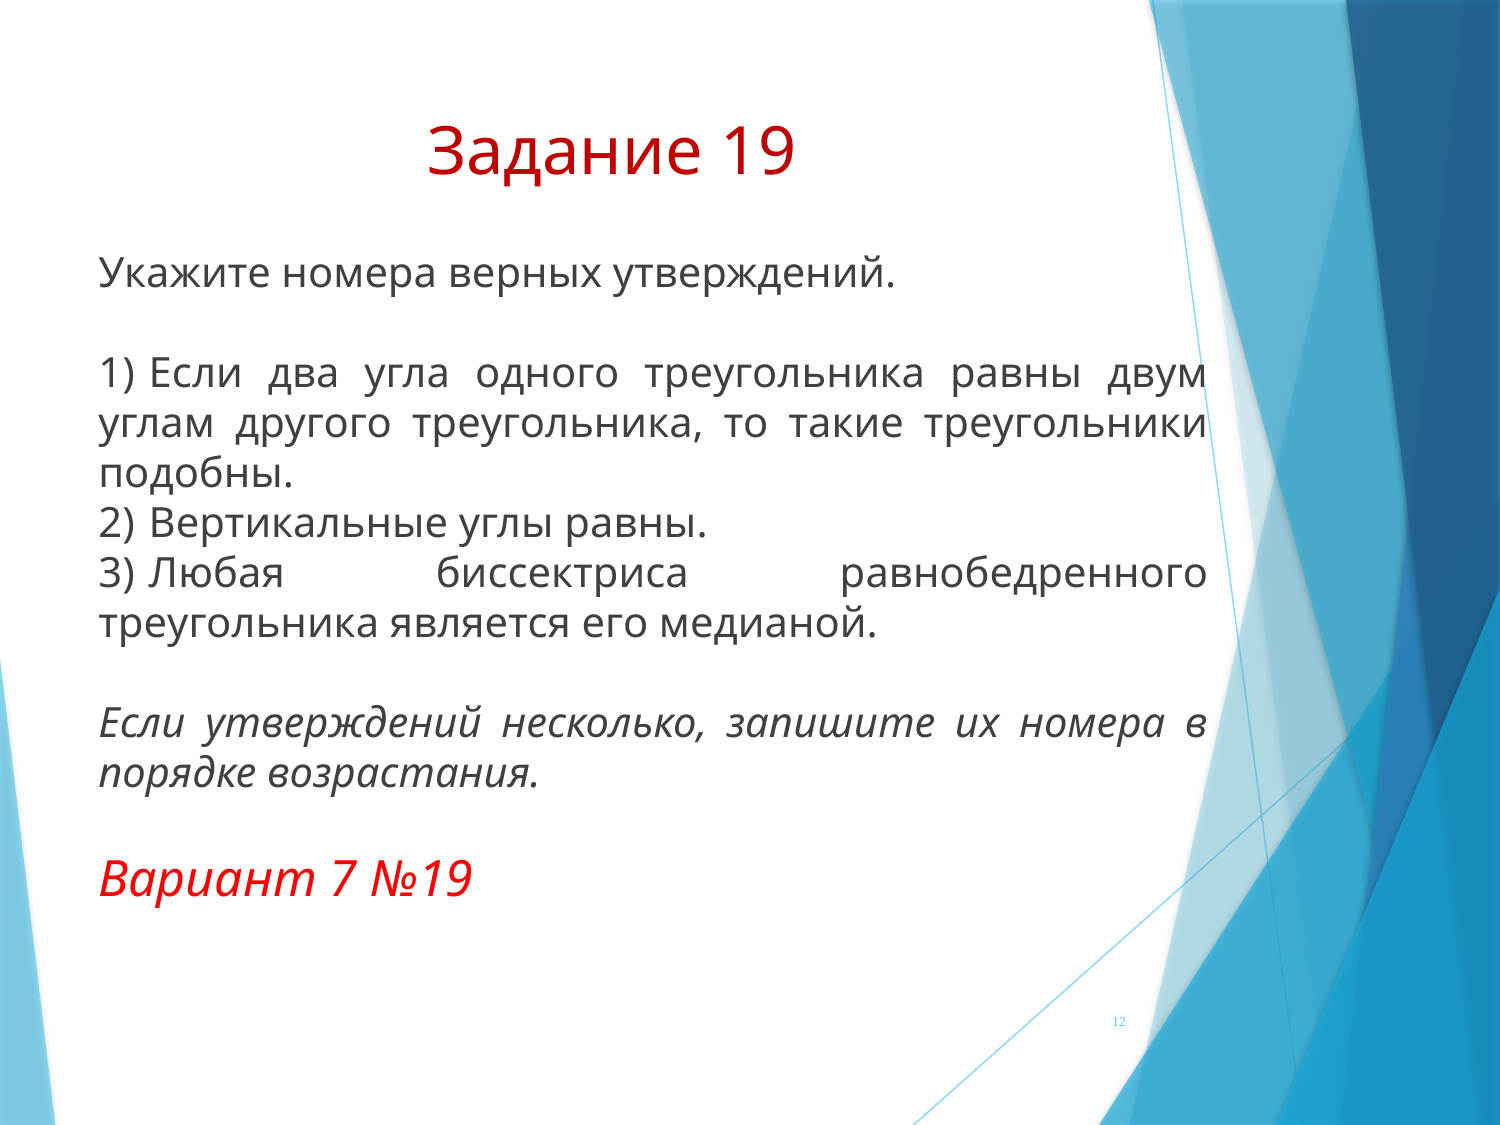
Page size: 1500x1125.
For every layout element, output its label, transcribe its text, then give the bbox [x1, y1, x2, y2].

title Задание 19 [83, 99, 1141, 238]
slide_number 12 [1056, 992, 1141, 1051]
list Укажите номера верных утверждений. 1) Если два угла одного треугольника равны двум углам другого треугольника, то такие треугольники подобны. 2) Вертикальные углы равны. 3) Любая биссектриса равнобедренного треугольника является его медианой. Если утверждений несколько, запишите их номера в порядке возрастания. Вариант 7 №19 [83, 238, 1224, 992]
